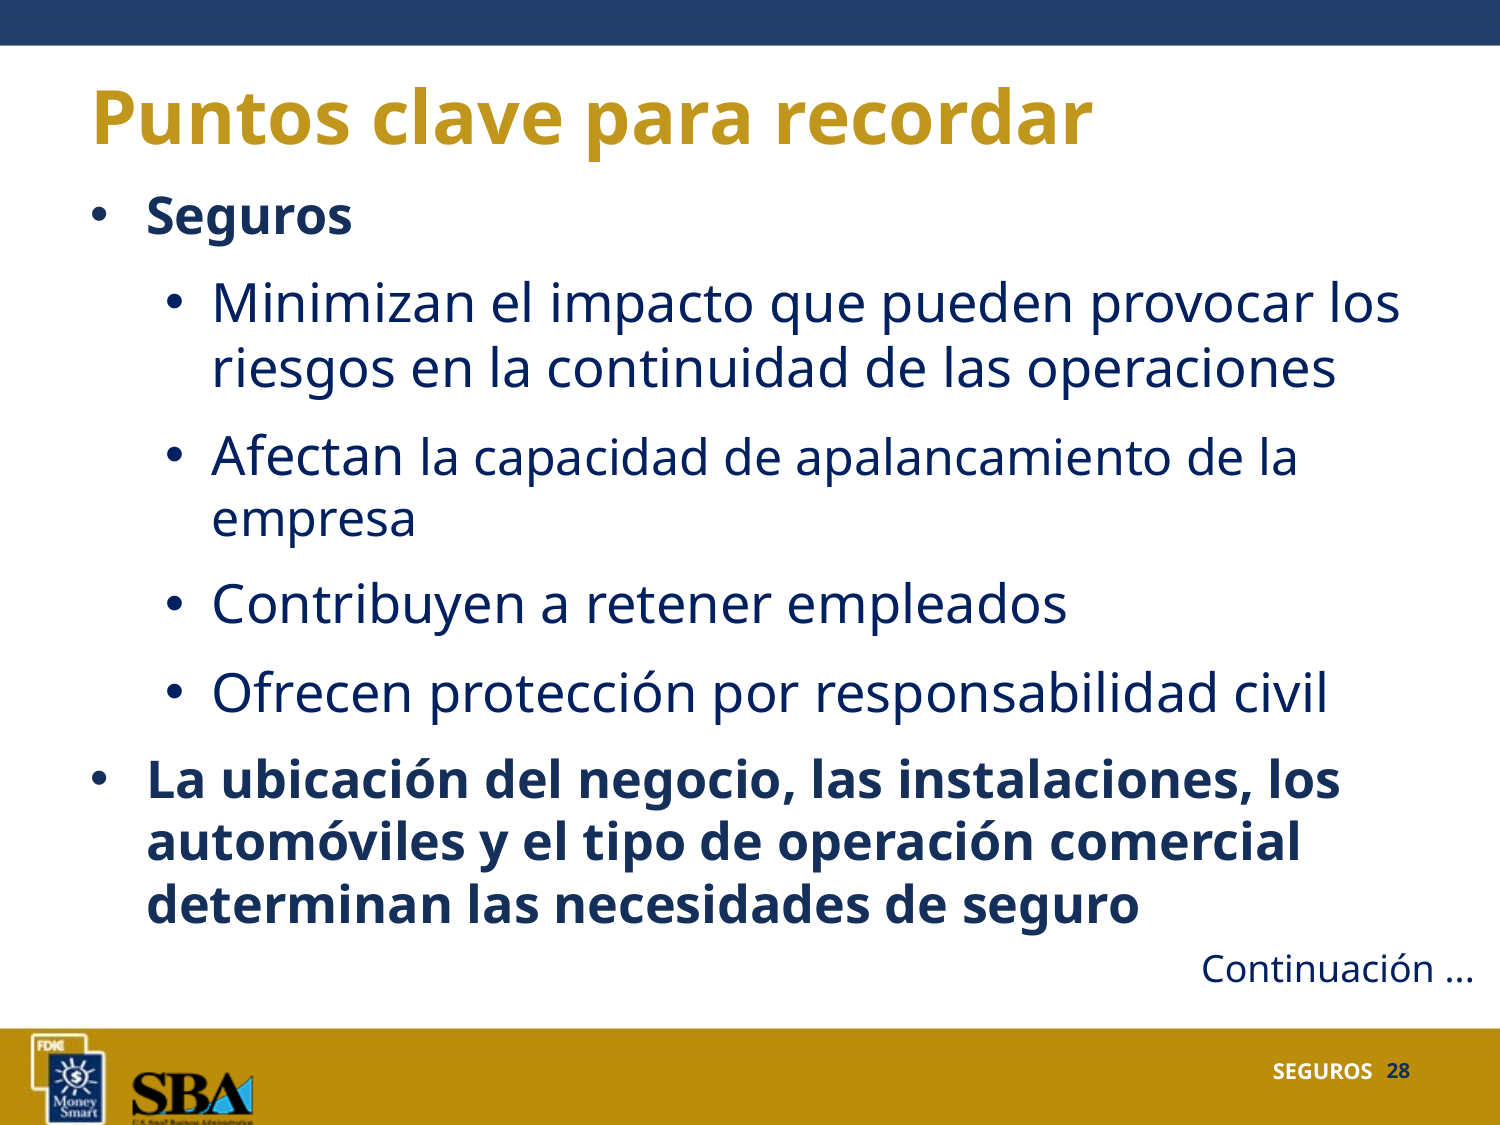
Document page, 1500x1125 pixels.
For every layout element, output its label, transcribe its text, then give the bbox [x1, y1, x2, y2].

picture [0, 0, 1500, 1125]
title Puntos clave para recordar [74, 62, 1426, 163]
list Seguros Minimizan el impacto que pueden provocar los riesgos en la continuidad de las operaciones Afectan la capacidad de apalancamiento de la empresa Contribuyen a retener empleados Ofrecen protección por responsabilidad civil La ubicación del negocio, las instalaciones, los automóviles y el tipo de operación comercial determinan las necesidades de seguro [74, 174, 1463, 1013]
text_box Continuación ... [1186, 937, 1490, 998]
